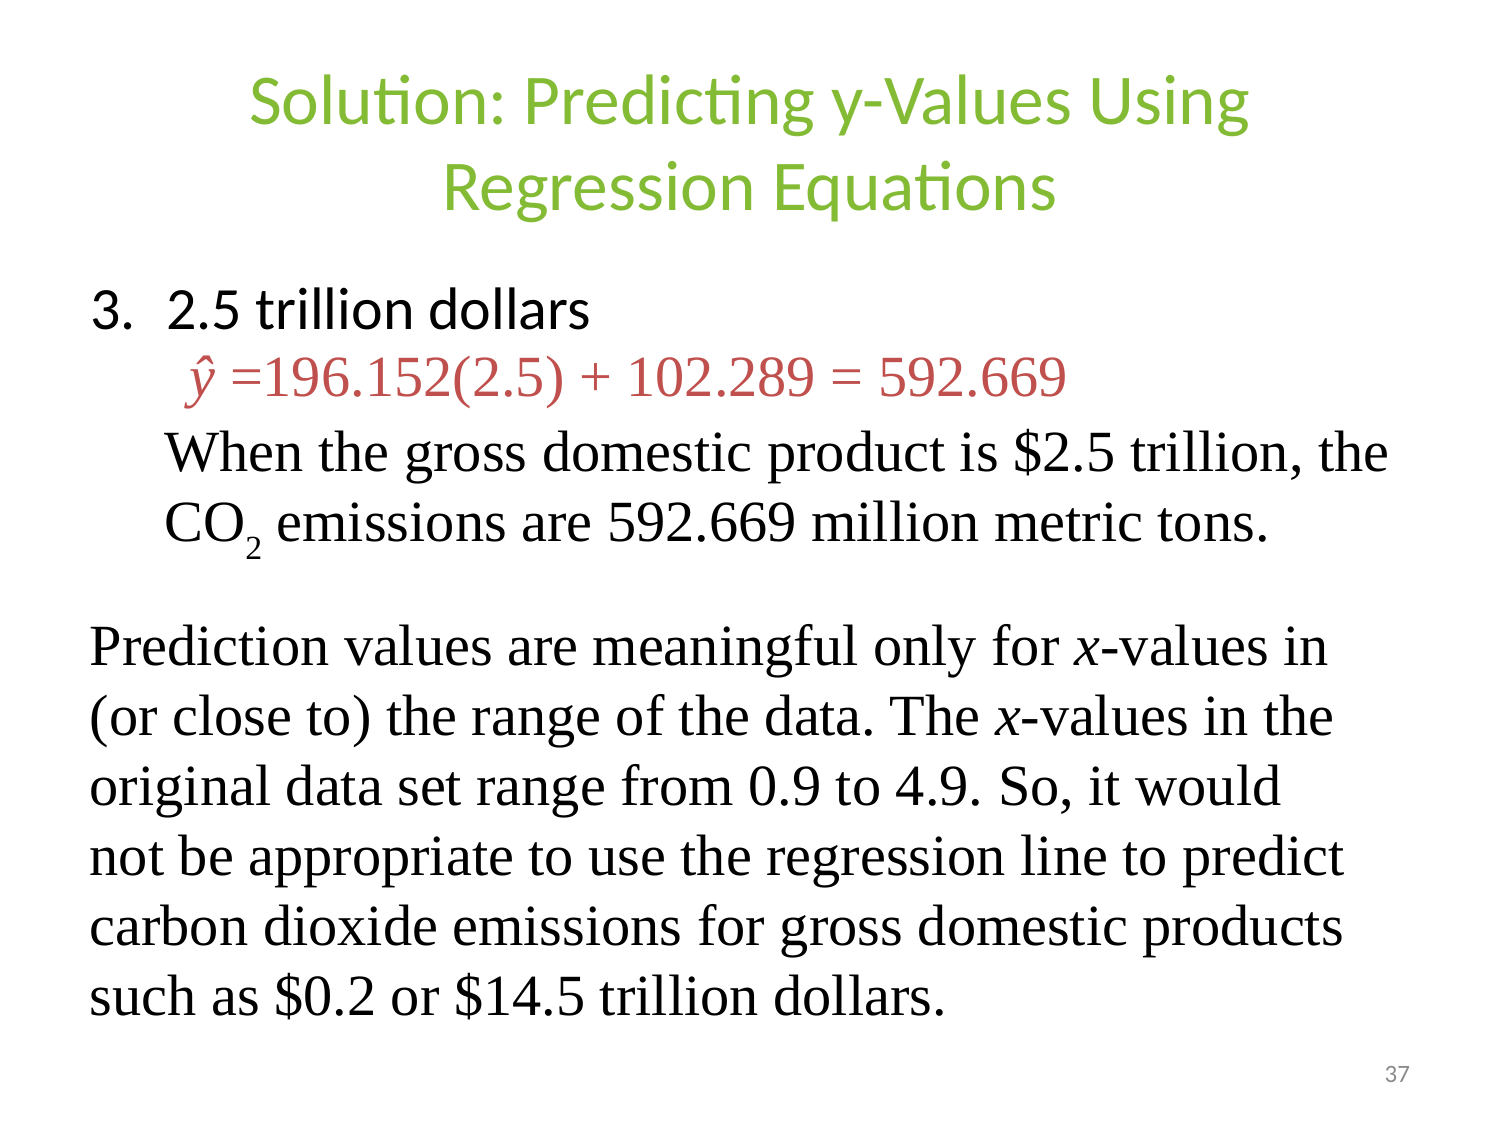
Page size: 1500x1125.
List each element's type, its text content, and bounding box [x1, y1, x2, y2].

text_box Prediction values are meaningful only for x-values in (or close to) the range of the data. The x-values in the original data set range from 0.9 to 4.9. So, it would not be appropriate to use the regression line to predict carbon dioxide emissions for gross domestic products such as $0.2 or $14.5 trillion dollars. [74, 599, 1425, 1035]
title Solution: Predicting y-Values Using Regression Equations [75, 45, 1425, 233]
list 2.5 trillion dollars [75, 262, 1425, 350]
slide_number 37 [1074, 1042, 1425, 1103]
text_box ŷ =196.152(2.5) + 102.289 = 592.669 [174, 331, 1313, 416]
text_box When the gross domestic product is $2.5 trillion, the CO2 emissions are 592.669 million metric tons. [150, 406, 1450, 574]
